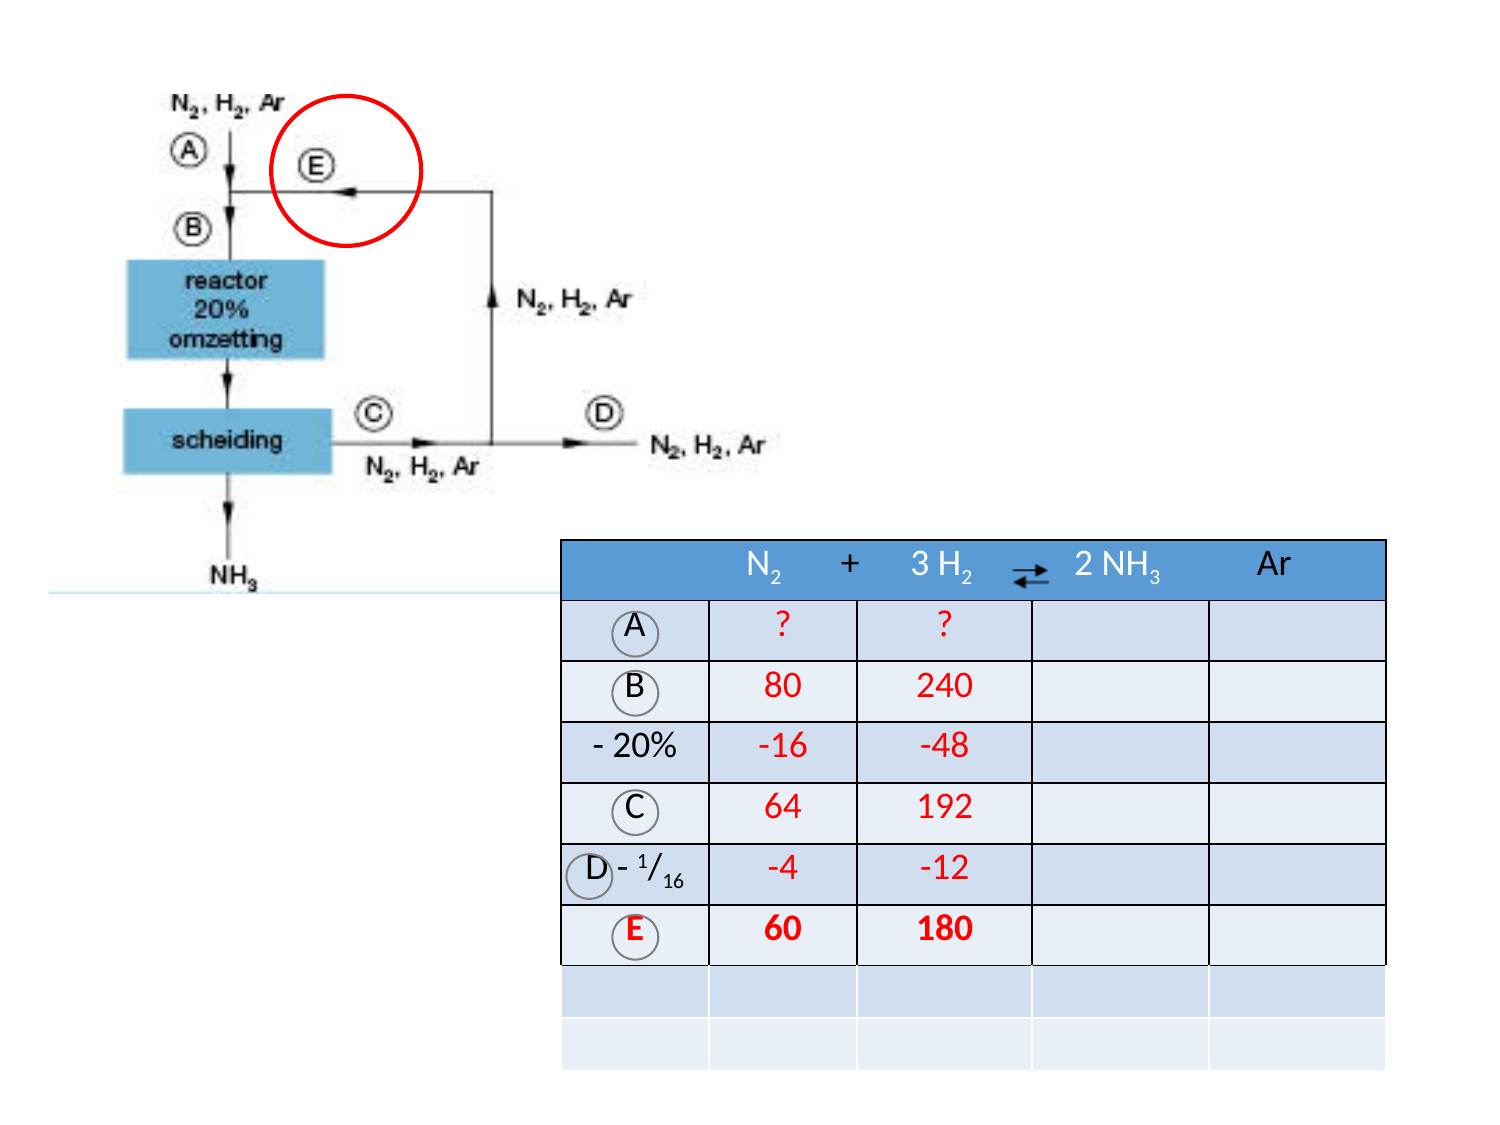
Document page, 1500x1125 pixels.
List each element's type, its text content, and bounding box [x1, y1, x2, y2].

text_box [611, 789, 660, 837]
table_cell 80 [710, 662, 856, 721]
table_cell 180 [858, 906, 1031, 965]
table_cell -48 [858, 723, 1031, 782]
table_cell [1033, 1019, 1208, 1070]
text_box [565, 853, 614, 900]
table_cell [858, 966, 1031, 1017]
table_cell [710, 966, 856, 1017]
table_cell [1210, 662, 1385, 721]
table_cell [1033, 662, 1208, 721]
table_cell ? [710, 601, 856, 660]
table_cell 60 [710, 906, 856, 965]
table_cell E [562, 906, 708, 965]
table_cell [1033, 845, 1208, 904]
table_cell - 20% [562, 723, 708, 782]
table_cell 240 [858, 662, 1031, 721]
table_cell [1033, 601, 1208, 660]
table_cell D - 1/16 [562, 845, 708, 904]
table_cell [1210, 1019, 1385, 1070]
table_cell [1033, 784, 1208, 843]
table_cell ? [858, 601, 1031, 660]
table_cell [858, 1019, 1031, 1070]
table_cell [1033, 906, 1208, 965]
table_cell [1210, 784, 1385, 843]
table_header N2 + 3 H2 2 NH3 Ar [562, 541, 1385, 600]
table_cell [1210, 845, 1385, 904]
picture [48, 93, 807, 594]
table_cell [1210, 601, 1385, 660]
table_cell A [562, 601, 708, 660]
table_cell [1033, 723, 1208, 782]
table_cell C [562, 784, 708, 843]
table_cell 64 [710, 784, 856, 843]
table_cell -16 [710, 723, 856, 782]
table_cell [1210, 906, 1385, 965]
table_cell [710, 1019, 856, 1070]
table_cell 192 [858, 784, 1031, 843]
table_cell [562, 966, 708, 1017]
table_cell -12 [858, 845, 1031, 904]
table_cell [1210, 966, 1385, 1017]
table_cell [1033, 966, 1208, 1017]
table_cell [562, 1019, 708, 1070]
table_cell -4 [710, 845, 856, 904]
table_cell B [562, 662, 708, 721]
picture [1011, 560, 1054, 594]
table_cell [1210, 723, 1385, 782]
text_box [611, 610, 660, 658]
text_box [611, 913, 660, 961]
text_box [611, 669, 660, 717]
